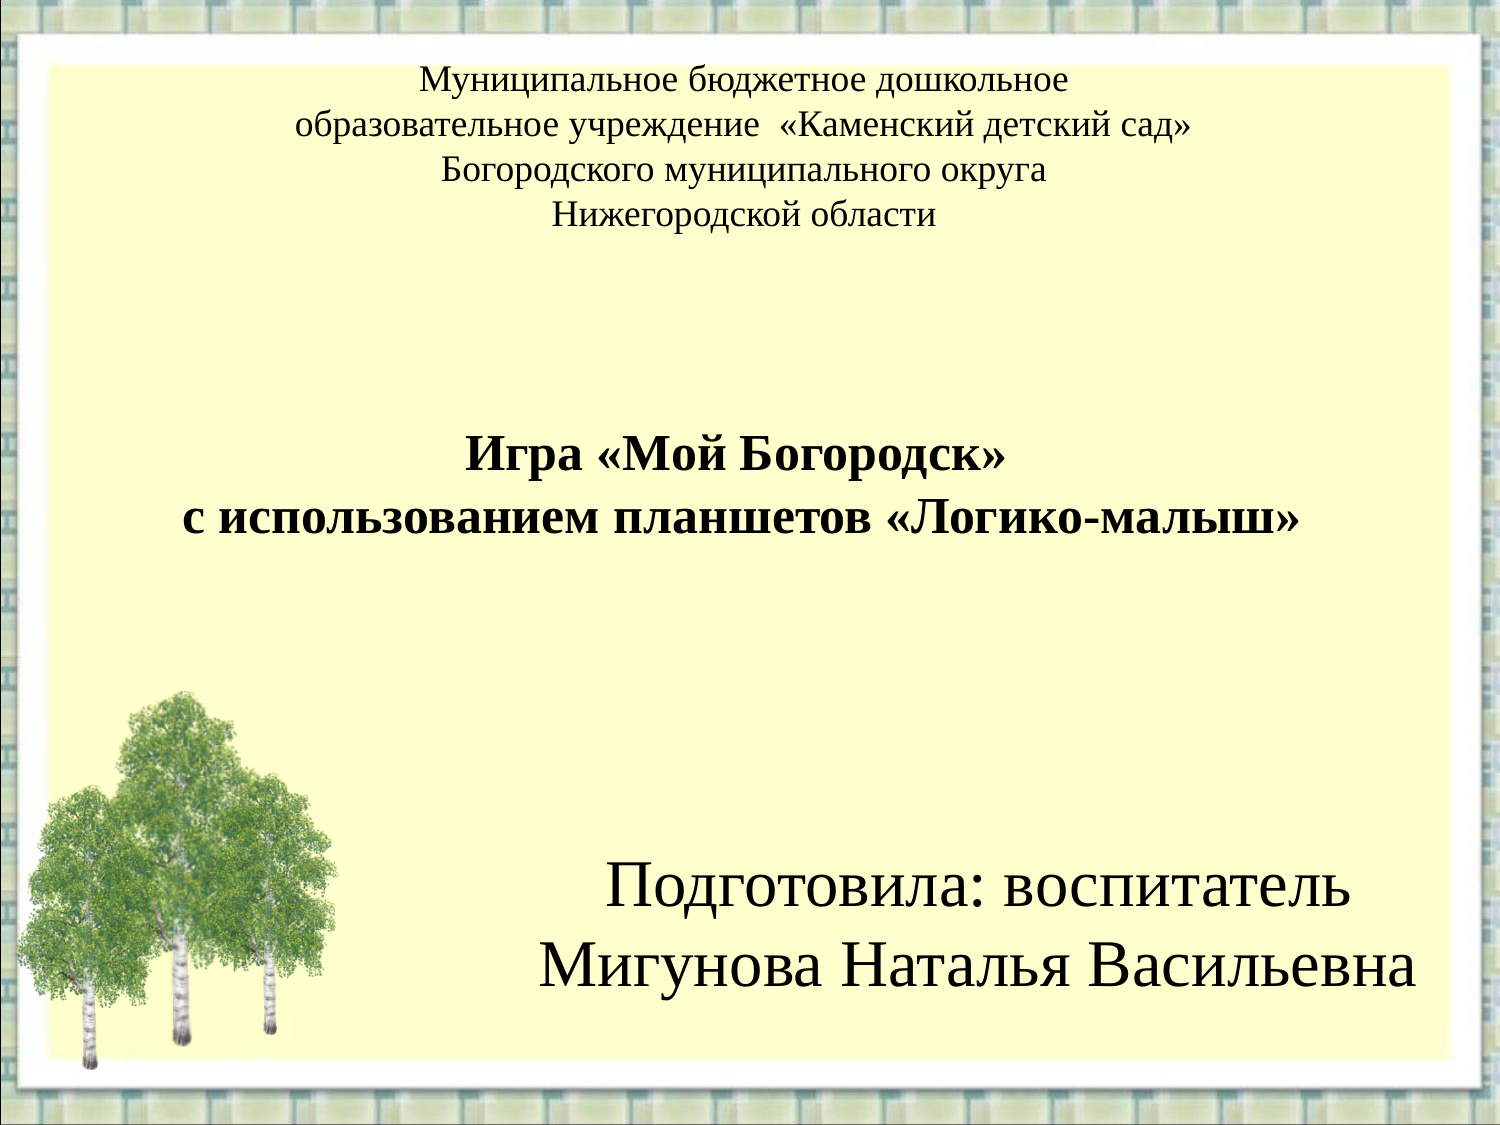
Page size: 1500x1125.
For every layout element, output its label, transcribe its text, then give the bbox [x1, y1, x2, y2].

title Игра «Мой Богородск» с использованием планшетов «Логико-малыш» [105, 346, 1381, 617]
text_box Муниципальное бюджетное дошкольное образовательное учреждение «Каменский детский сад» Богородского муниципального округа Нижегородской области [269, 46, 1219, 242]
subtitle Подготовила: воспитатель Мигунова Наталья Васильевна [515, 832, 1442, 1067]
picture [0, 0, 1500, 1125]
